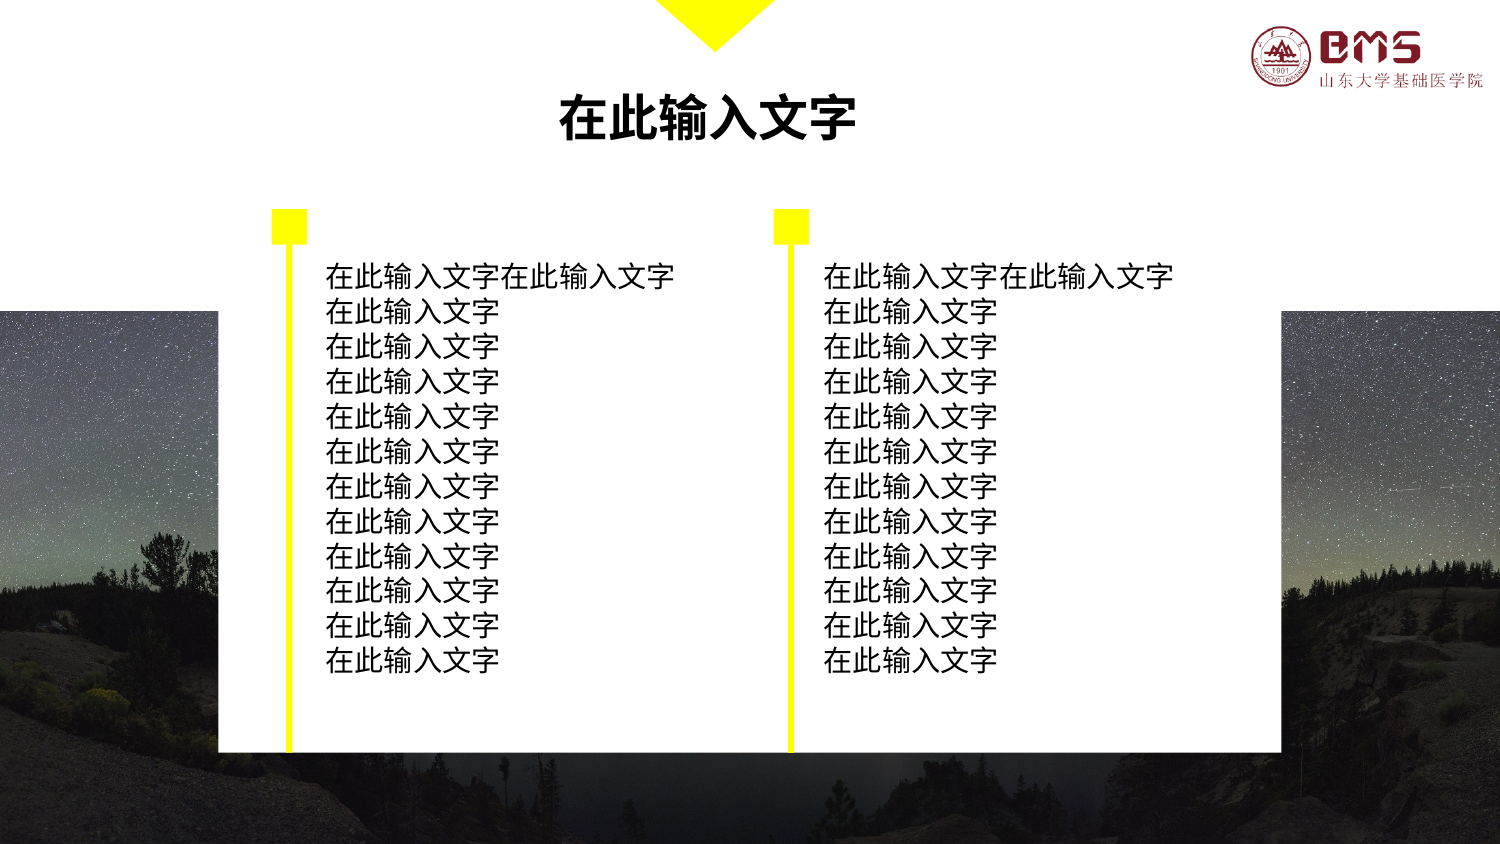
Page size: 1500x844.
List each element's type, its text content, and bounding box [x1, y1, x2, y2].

text_box [653, 0, 777, 54]
picture [0, 311, 1500, 844]
text_box 在此输入文字 [543, 79, 887, 154]
text_box 在此输入文字在此输入文字 在此输入文字 在此输入文字 在此输入文字 在此输入文字 在此输入文字 在此输入文字 在此输入文字 在此输入文字 在此输入文字 在此输入文字 在此输入文字 [310, 250, 754, 309]
text_box [216, 148, 1284, 309]
text_box 在此输入文字在此输入文字 在此输入文字 在此输入文字 在此输入文字 在此输入文字 在此输入文字 在此输入文字 在此输入文字 在此输入文字 在此输入文字 在此输入文字 在此输入文字 [809, 250, 1252, 309]
text_box [269, 207, 309, 247]
text_box [771, 207, 811, 247]
picture [1233, 11, 1500, 118]
